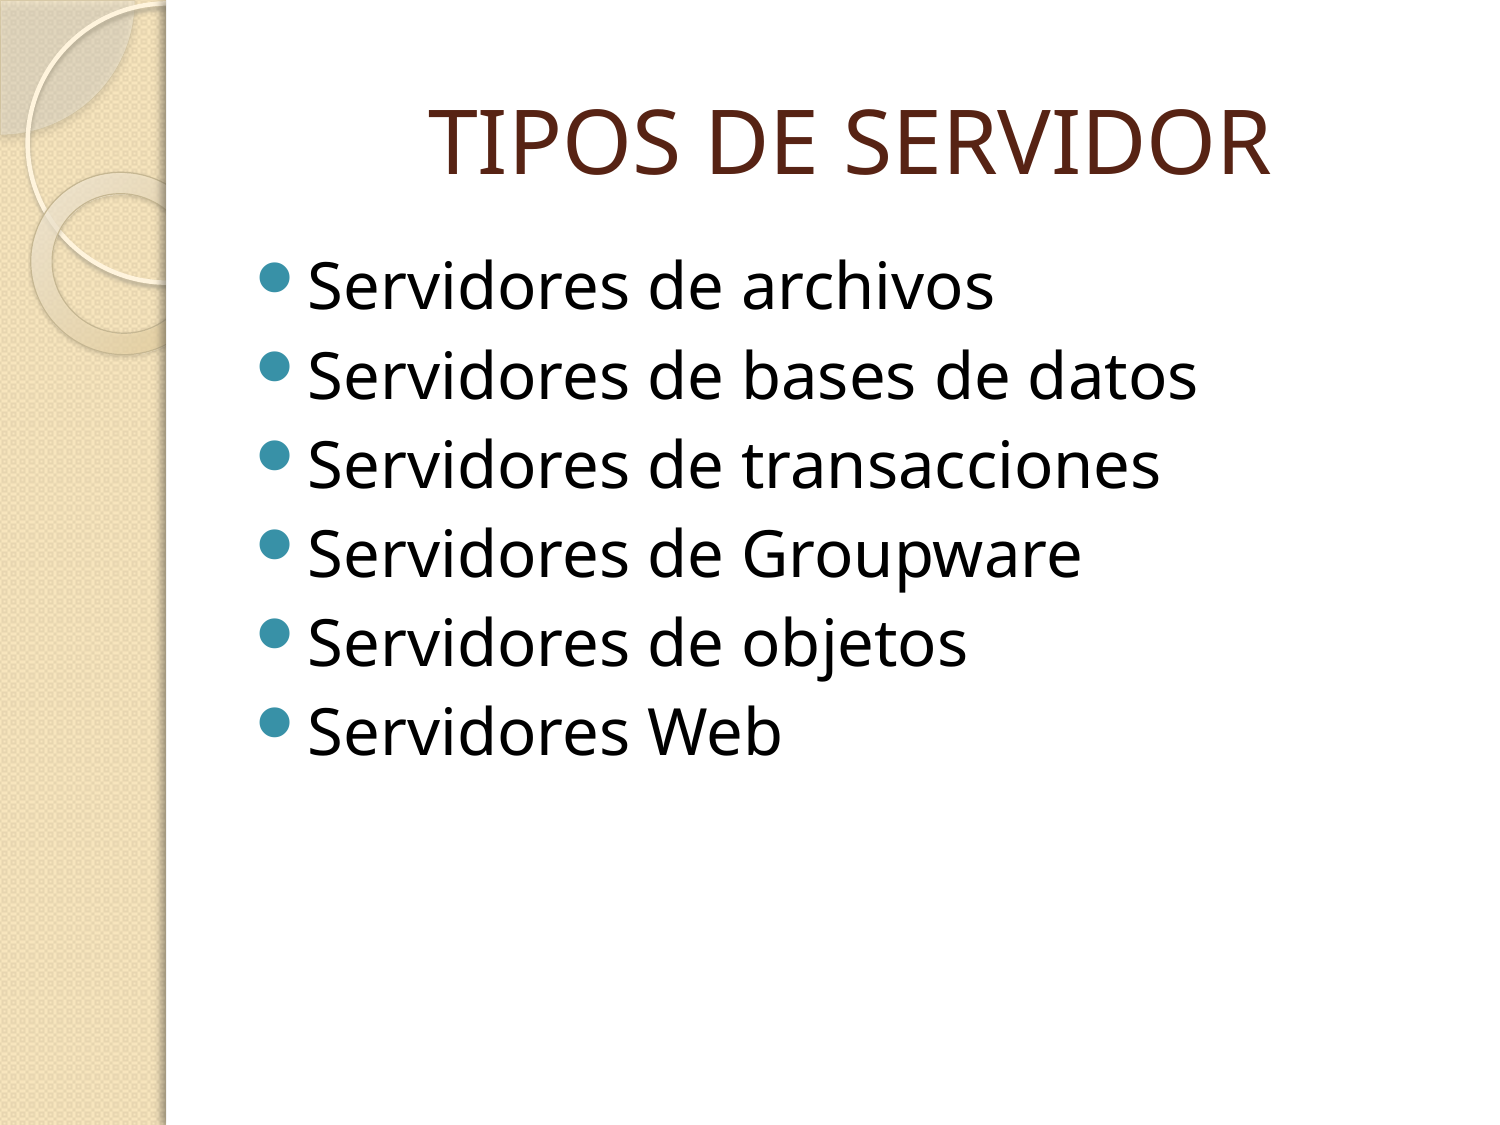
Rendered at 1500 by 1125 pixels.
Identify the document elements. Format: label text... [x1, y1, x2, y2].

title TIPOS DE SERVIDOR [235, 45, 1466, 233]
list Servidores de archivos Servidores de bases de datos Servidores de transacciones Servidores de Groupware Servidores de objetos Servidores Web [235, 237, 1466, 1025]
